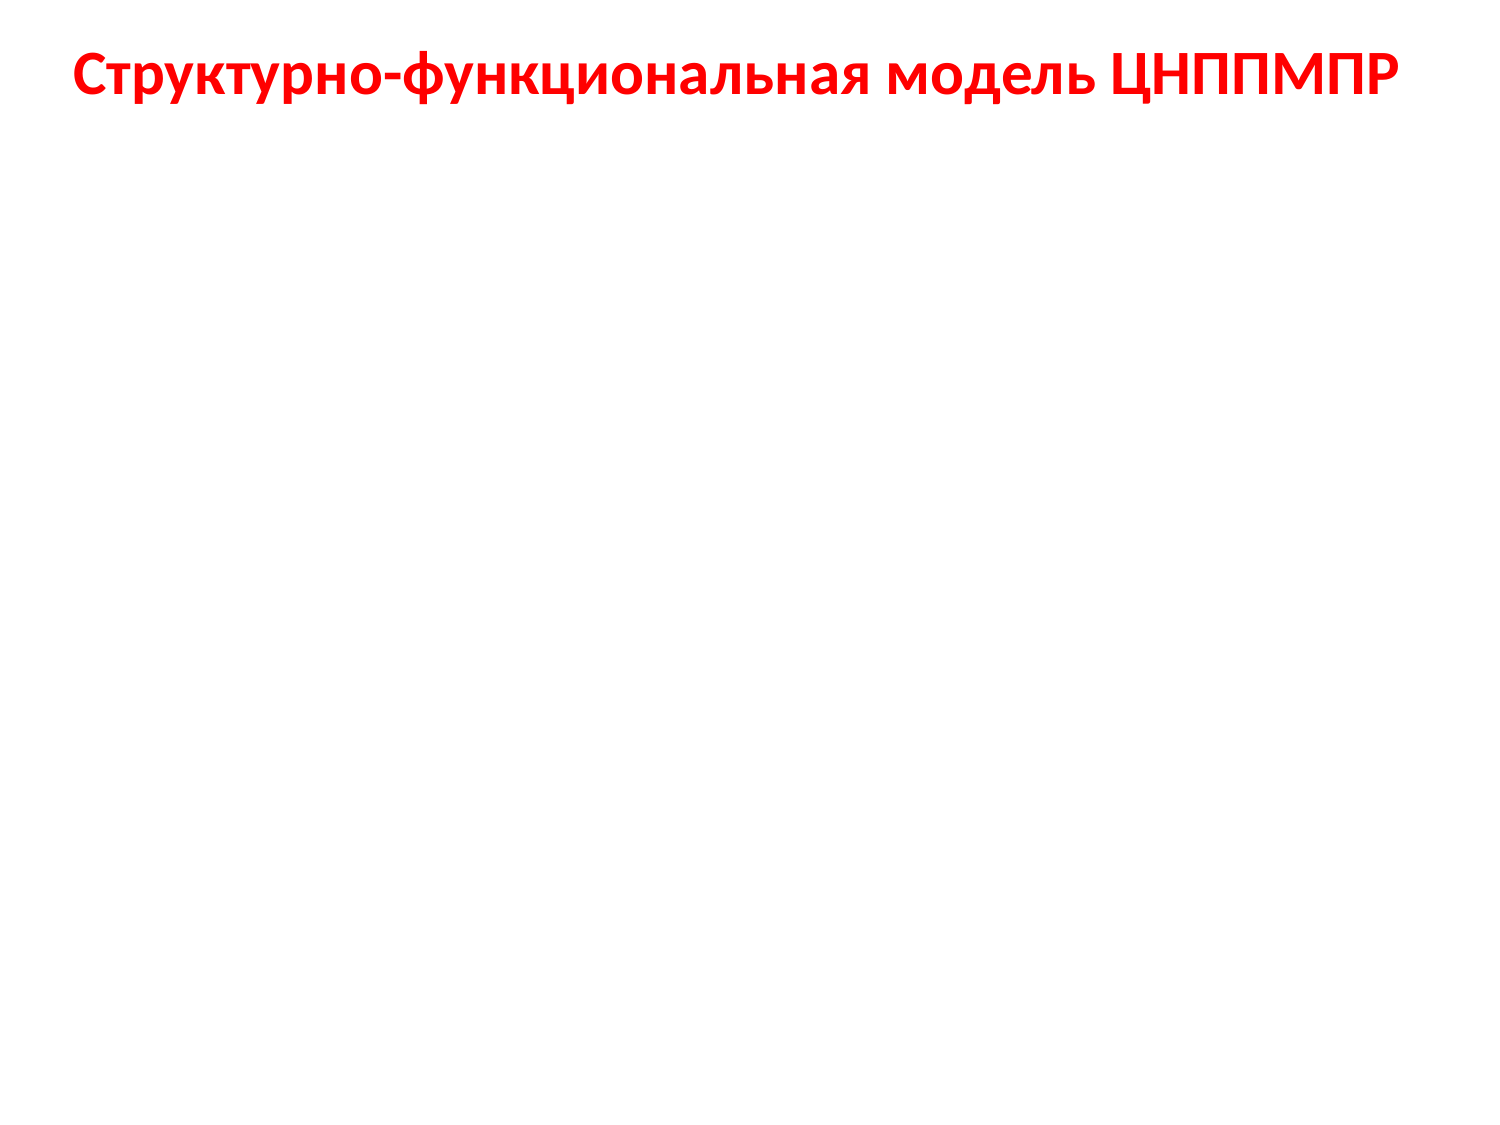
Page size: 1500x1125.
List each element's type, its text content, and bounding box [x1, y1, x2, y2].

title Структурно-функциональная модель ЦНППМПР [12, 0, 1463, 138]
